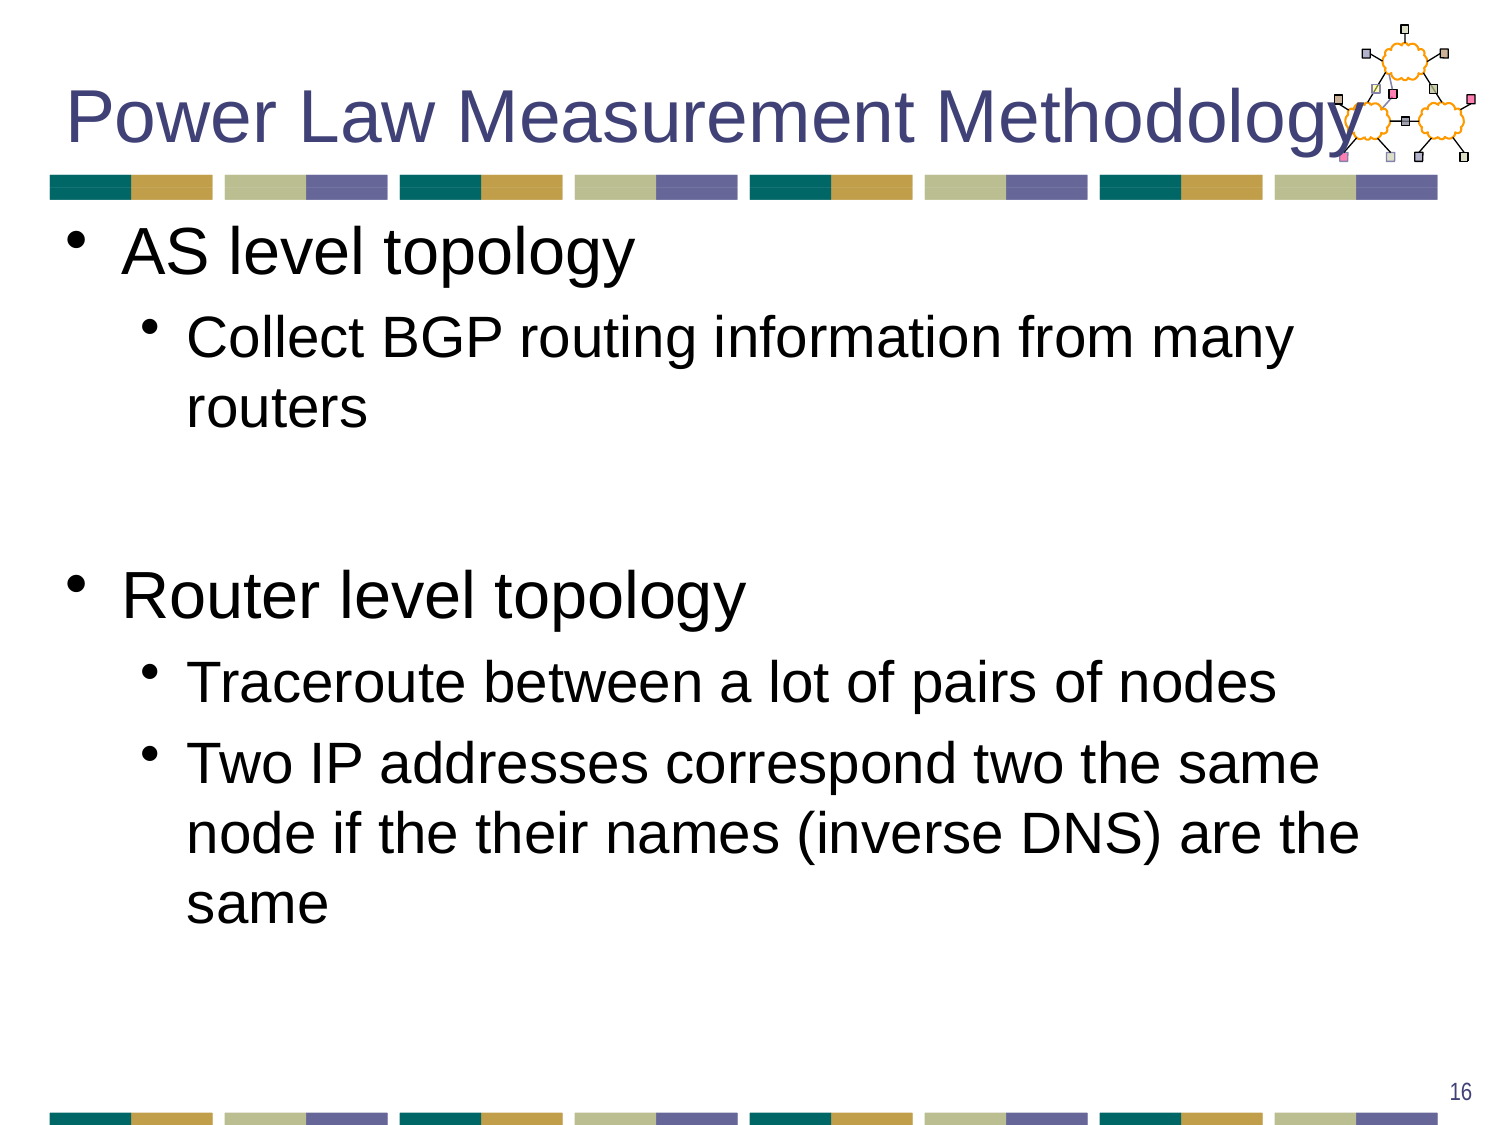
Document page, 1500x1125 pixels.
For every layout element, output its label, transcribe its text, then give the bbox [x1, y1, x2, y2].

list AS level topology Collect BGP routing information from many routers Router level topology Traceroute between a lot of pairs of nodes Two IP addresses correspond two the same node if the their names (inverse DNS) are the same [50, 200, 1438, 1000]
slide_number 16 [1174, 1037, 1488, 1113]
title Power Law Measurement Methodology [50, 62, 1438, 163]
